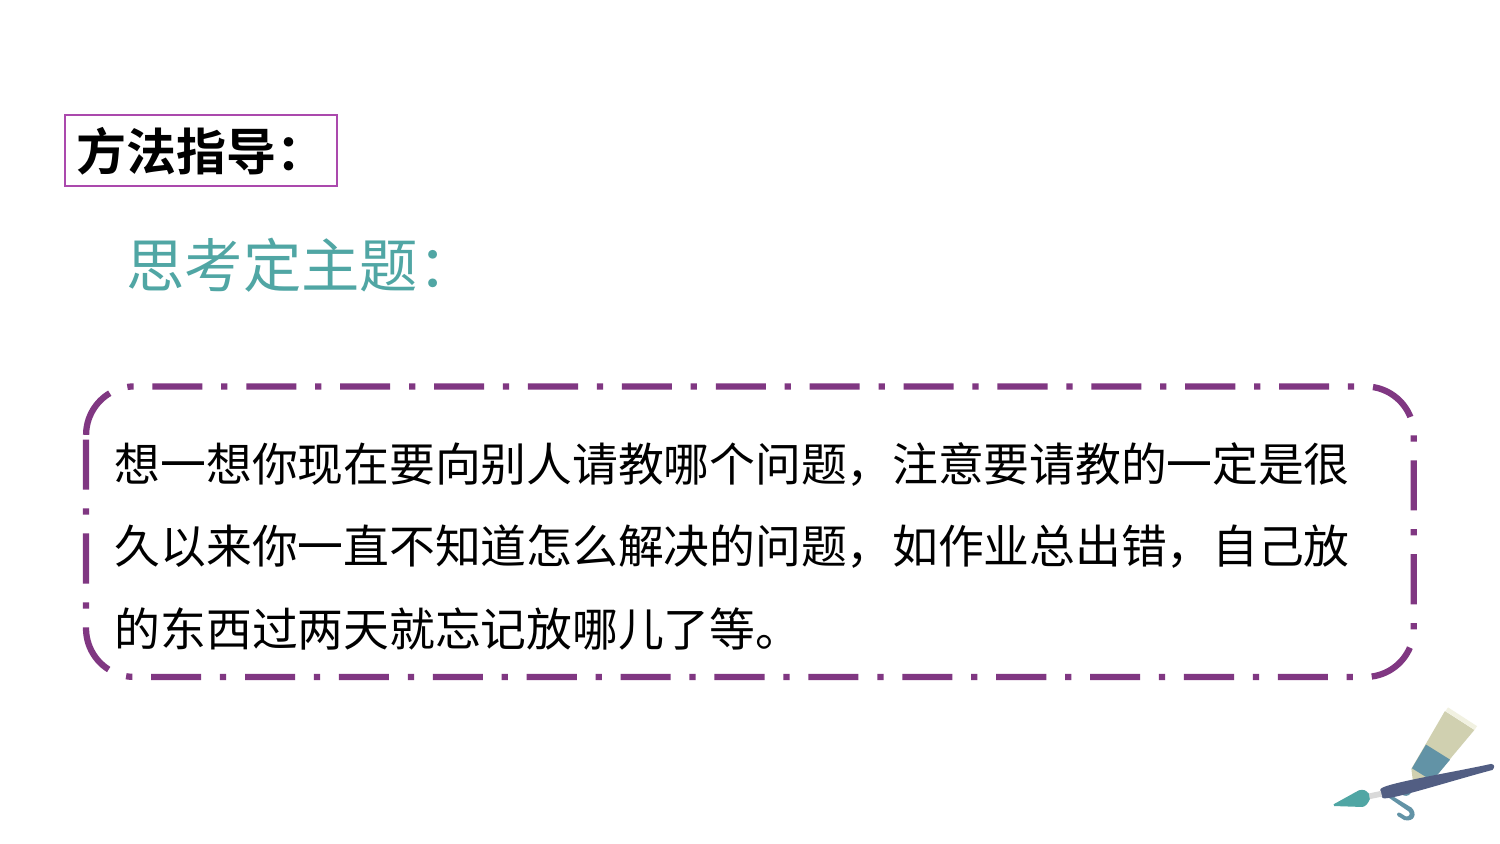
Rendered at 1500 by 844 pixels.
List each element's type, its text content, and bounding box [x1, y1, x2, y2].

text_box 思考定主题： [112, 186, 1187, 307]
text_box 想一想你现在要向别人请教哪个问题，注意要请教的一定是很久以来你一直不知道怎么解决的问题，如作业总出错，自己放的东西过两天就忘记放哪儿了等。 [86, 386, 1414, 677]
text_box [1358, 708, 1481, 844]
text_box 方法指导： [64, 114, 338, 187]
